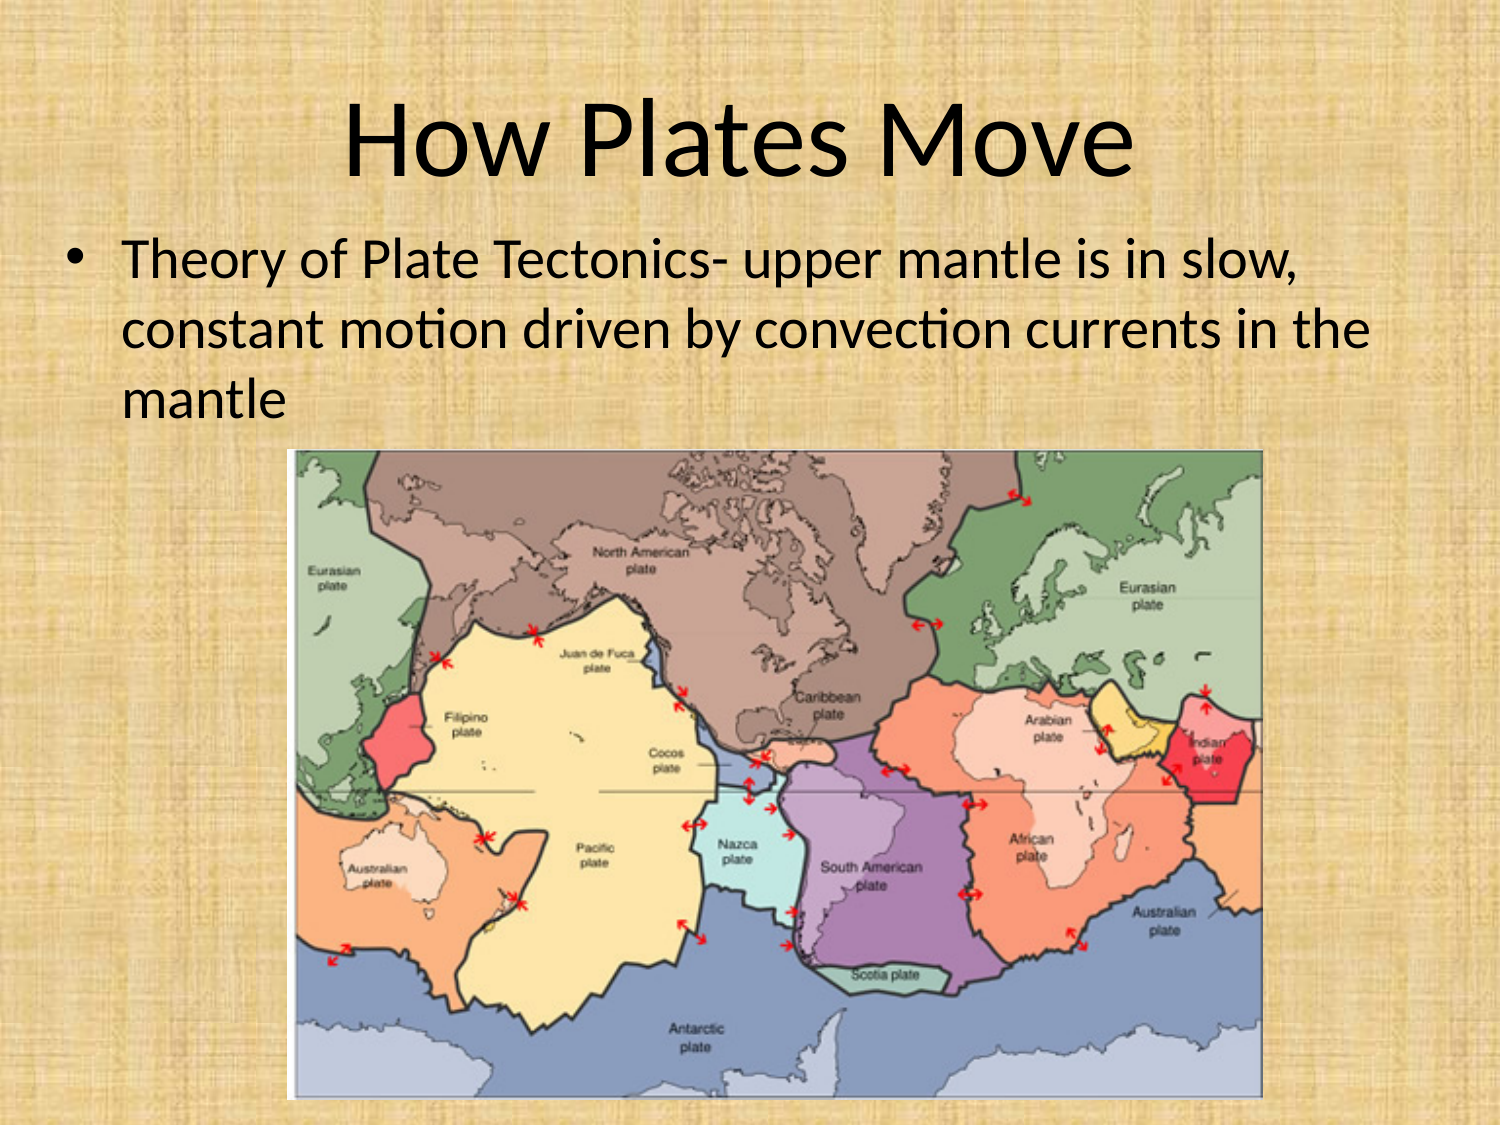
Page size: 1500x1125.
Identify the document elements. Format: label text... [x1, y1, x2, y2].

title How Plates Move [49, 37, 1451, 225]
picture [0, 0, 1500, 1125]
list Theory of Plate Tectonics- upper mantle is in slow, constant motion driven by convection currents in the mantle [50, 212, 1463, 475]
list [287, 449, 1263, 1101]
